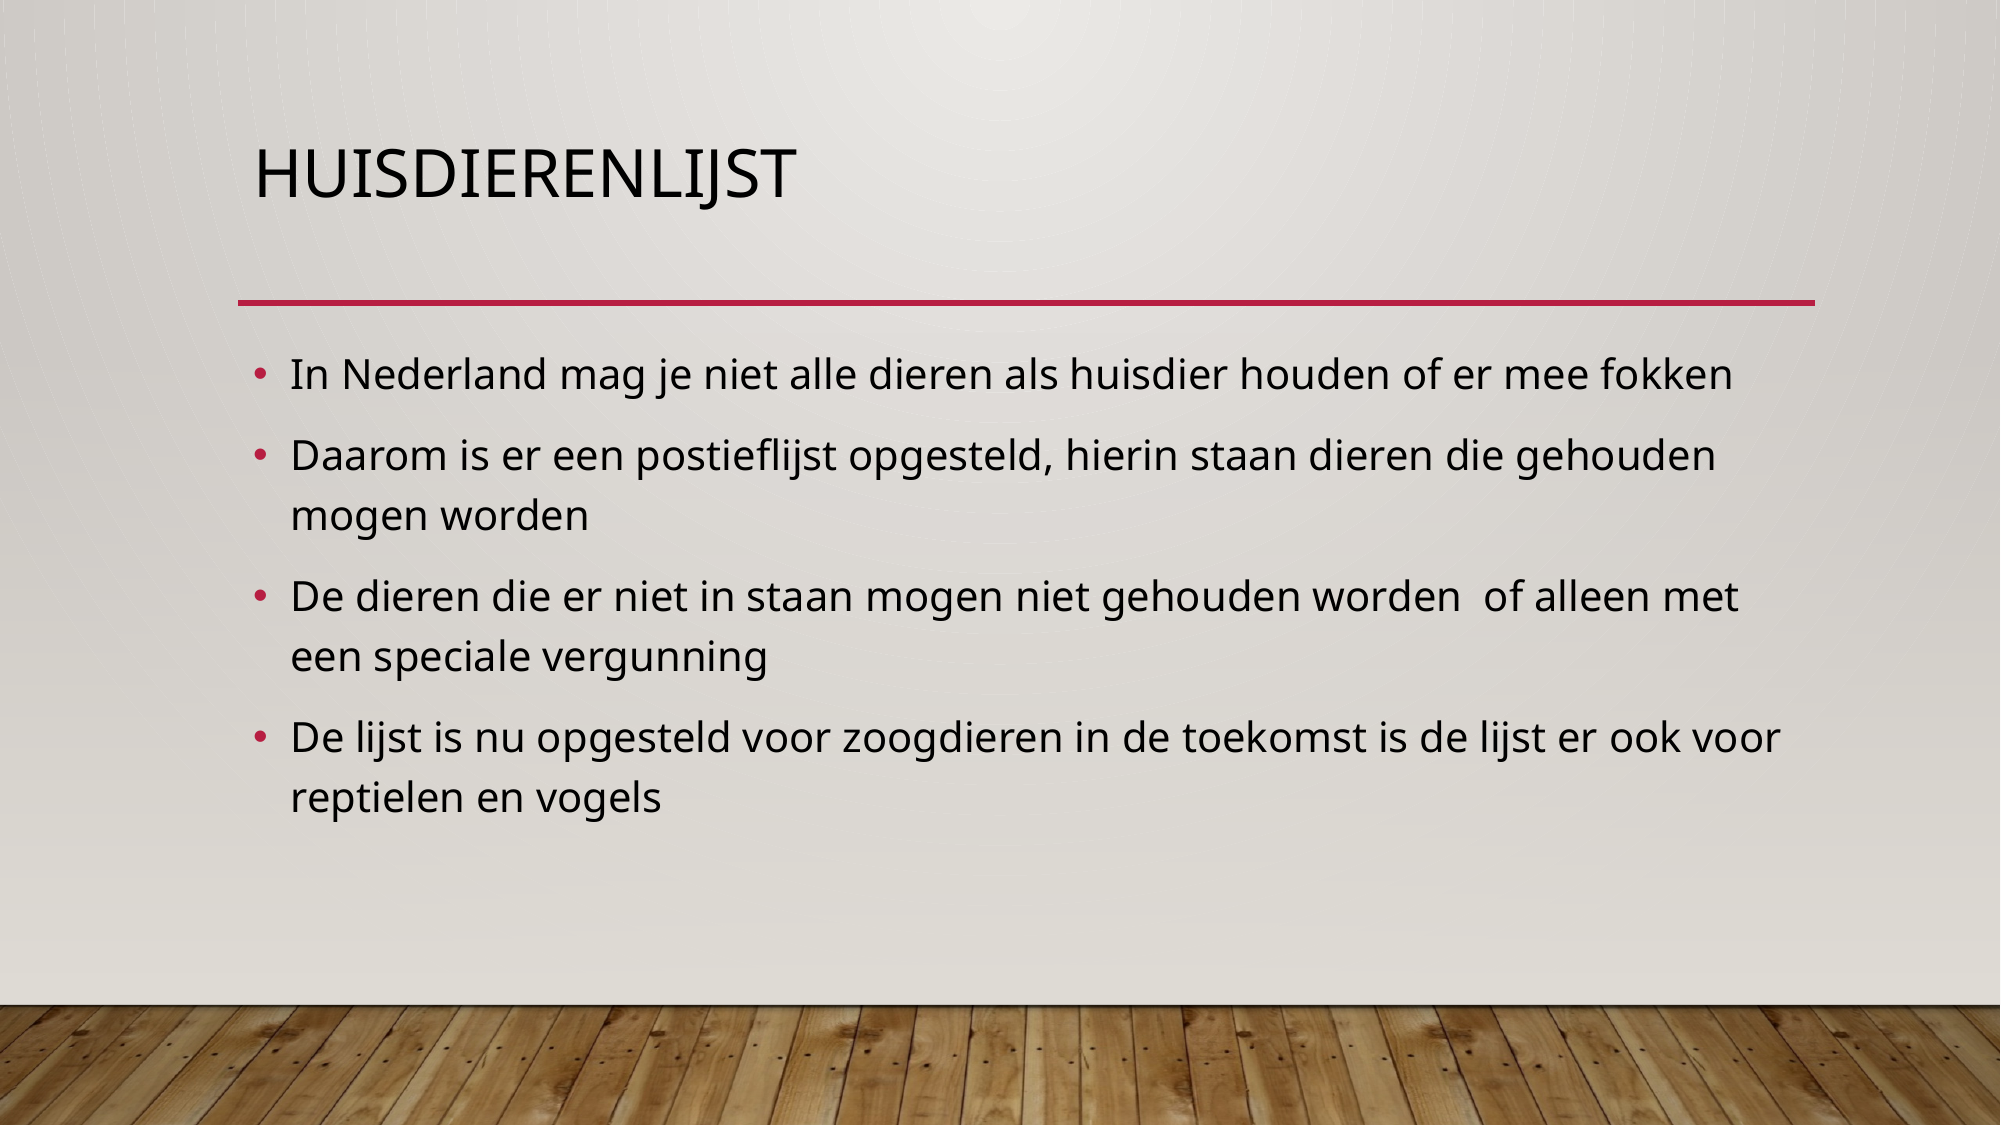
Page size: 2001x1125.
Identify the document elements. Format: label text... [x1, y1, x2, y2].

list In Nederland mag je niet alle dieren als huisdier houden of er mee fokken Daarom is er een postieflijst opgesteld, hierin staan dieren die gehouden mogen worden De dieren die er niet in staan mogen niet gehouden worden of alleen met een speciale vergunning De lijst is nu opgesteld voor zoogdieren in de toekomst is de lijst er ook voor reptielen en vogels [238, 330, 1814, 897]
picture [0, 1005, 2000, 1125]
title Huisdierenlijst [238, 131, 1814, 305]
